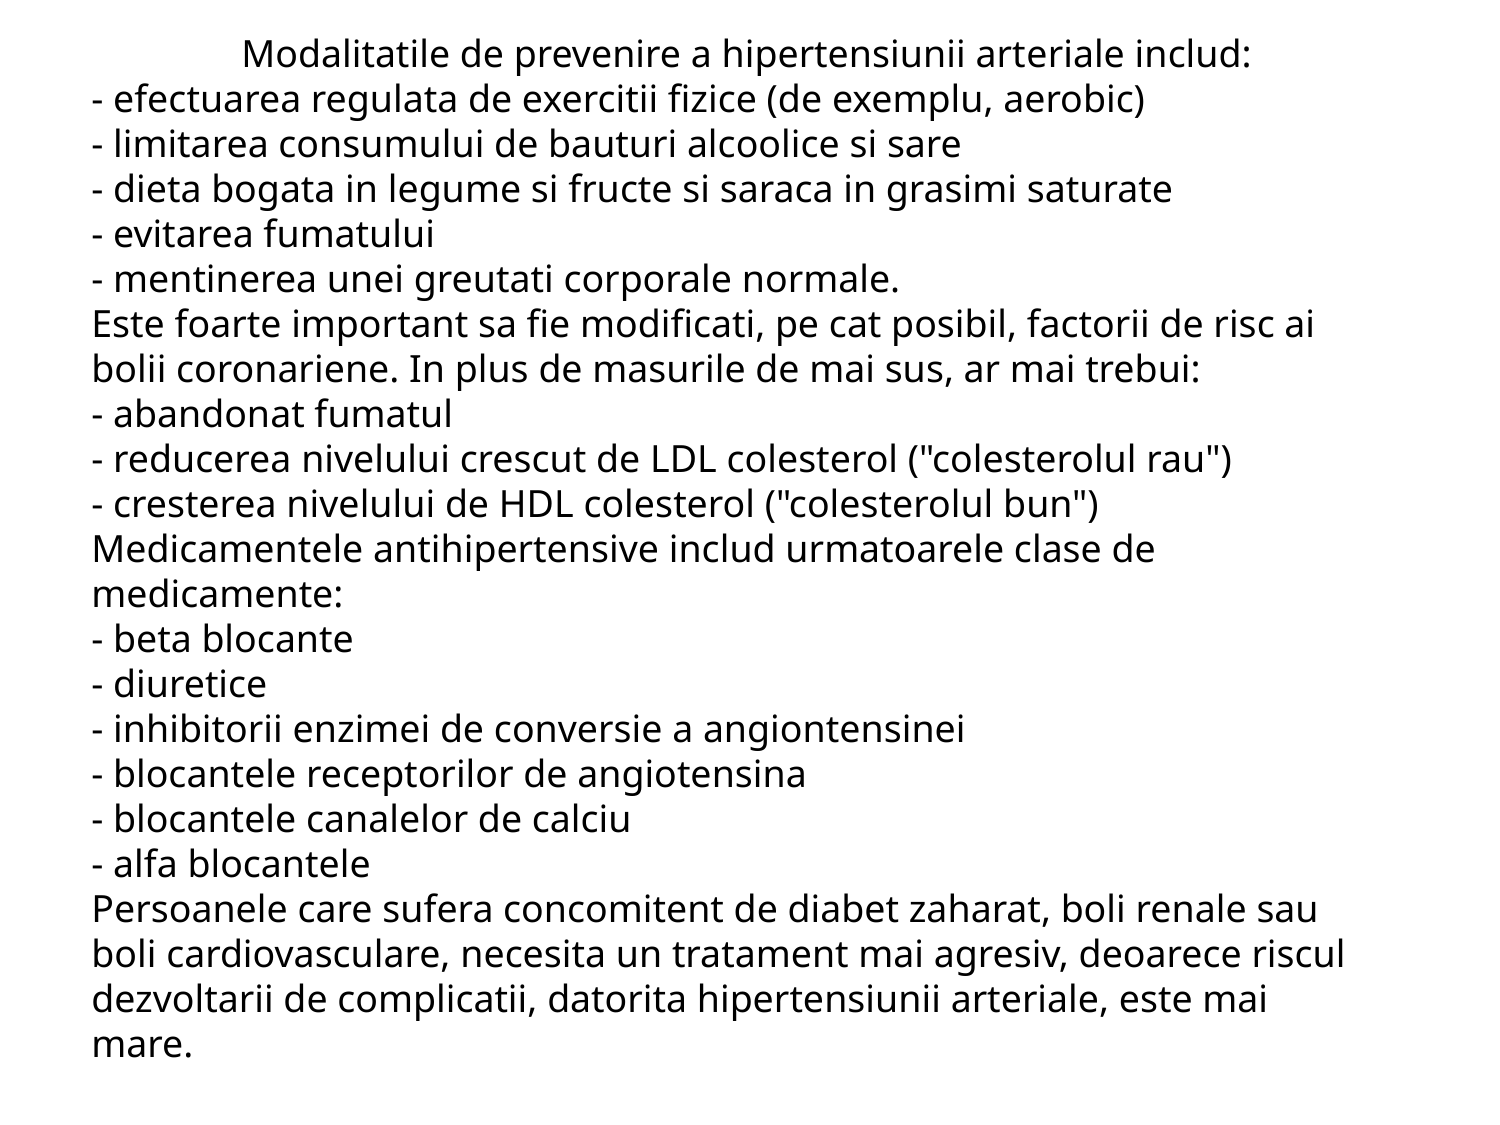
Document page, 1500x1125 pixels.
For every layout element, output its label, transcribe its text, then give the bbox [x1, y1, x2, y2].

text_box Modalitatile de prevenire a hipertensiunii arteriale includ: - efectuarea regulata de exercitii fizice (de exemplu, aerobic) - limitarea consumului de bauturi alcoolice si sare - dieta bogata in legume si fructe si saraca in grasimi saturate - evitarea fumatului - mentinerea unei greutati corporale normale. Este foarte important sa fie modificati, pe cat posibil, factorii de risc ai bolii coronariene. In plus de masurile de mai sus, ar mai trebui: - abandonat fumatul - reducerea nivelului crescut de LDL colesterol ("colesterolul rau") - cresterea nivelului de HDL colesterol ("colesterolul bun") Medicamentele antihipertensive includ urmatoarele clase de medicamente: - beta blocante - diuretice - inhibitorii enzimei de conversie a angiontensinei - blocantele receptorilor de angiotensina - blocantele canalelor de calciu - alfa blocantele Persoanele care sufera concomitent de diabet zaharat, boli renale sau boli cardiovasculare, necesita un tratament mai agresiv, deoarece riscul dezvoltarii de complicatii, datorita hipertensiunii arteriale, este mai mare. [76, 22, 1395, 1072]
